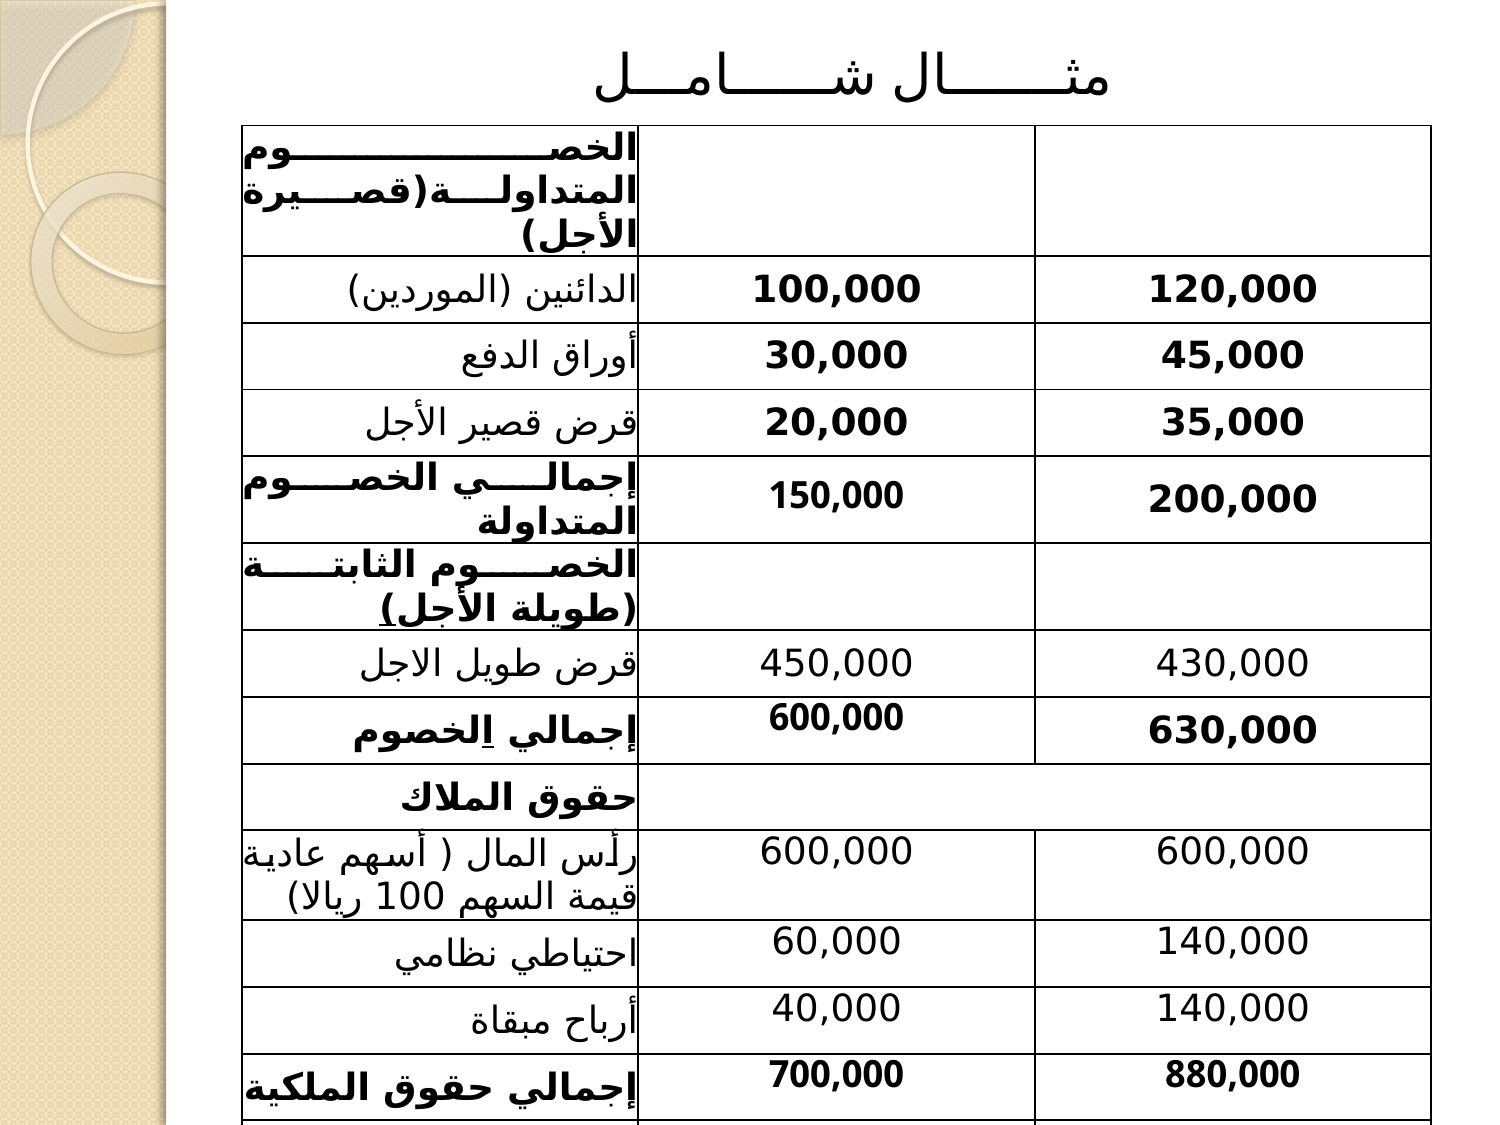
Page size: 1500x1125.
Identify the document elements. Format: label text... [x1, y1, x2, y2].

table_cell 30,000 [639, 324, 1034, 389]
table_cell أرباح مبقاة [243, 988, 637, 1053]
table_cell 430,000 [1036, 631, 1430, 696]
table_cell 35,000 [1036, 390, 1430, 455]
table_cell [639, 544, 1034, 629]
table_cell إجمالي الخصوم المتداولة [243, 457, 637, 542]
table_cell إجمالي الخصوم [243, 698, 637, 763]
table_cell أوراق الدفع [243, 324, 637, 389]
table_cell الدائنين (الموردين) [243, 257, 637, 322]
table_cell 60,000 [639, 921, 1034, 986]
table_cell [1036, 544, 1430, 629]
table_cell إجمالي الخصوم وحقوق الملكية [243, 1121, 637, 1125]
table_cell إجمالي حقوق الملكية [243, 1055, 637, 1119]
table_cell قرض طويل الاجل [243, 631, 637, 696]
table_header [1036, 126, 1430, 255]
table_cell رأس المال ( أسهم عادية قيمة السهم 100 ريالا) [243, 831, 637, 919]
table_cell 1,510,000 [1036, 1121, 1430, 1125]
table_cell 450,000 [639, 631, 1034, 696]
table_cell 45,000 [1036, 324, 1430, 389]
table_cell 150,000 [639, 457, 1034, 542]
table_cell احتياطي نظامي [243, 921, 637, 986]
table_header [639, 126, 1034, 255]
table_cell 140,000 [1036, 921, 1430, 986]
table_cell 120,000 [1036, 257, 1430, 322]
table_cell 1,300,000 [639, 1121, 1034, 1125]
title مثـــــــال شــــــامـــل [230, 30, 1461, 114]
table_cell 600,000 [639, 698, 1034, 763]
table_cell 140,000 [1036, 988, 1430, 1053]
table_cell 630,000 [1036, 698, 1430, 763]
table_cell 20,000 [639, 390, 1034, 455]
table_cell 600,000 [1036, 831, 1430, 919]
table_cell الخصوم الثابتة (طويلة الأجل) [243, 544, 637, 629]
table_cell 100,000 [639, 257, 1034, 322]
table_cell 880,000 [1036, 1055, 1430, 1119]
table_cell 700,000 [639, 1055, 1034, 1119]
table_header الخصوم المتداولة(قصيرة الأجل) [243, 126, 637, 255]
table_cell حقوق الملاك [243, 765, 637, 829]
table_cell 200,000 [1036, 457, 1430, 542]
table_cell 40,000 [639, 988, 1034, 1053]
table_cell قرض قصير الأجل [243, 390, 637, 455]
table_cell [639, 765, 1430, 829]
table_cell 600,000 [639, 831, 1034, 919]
